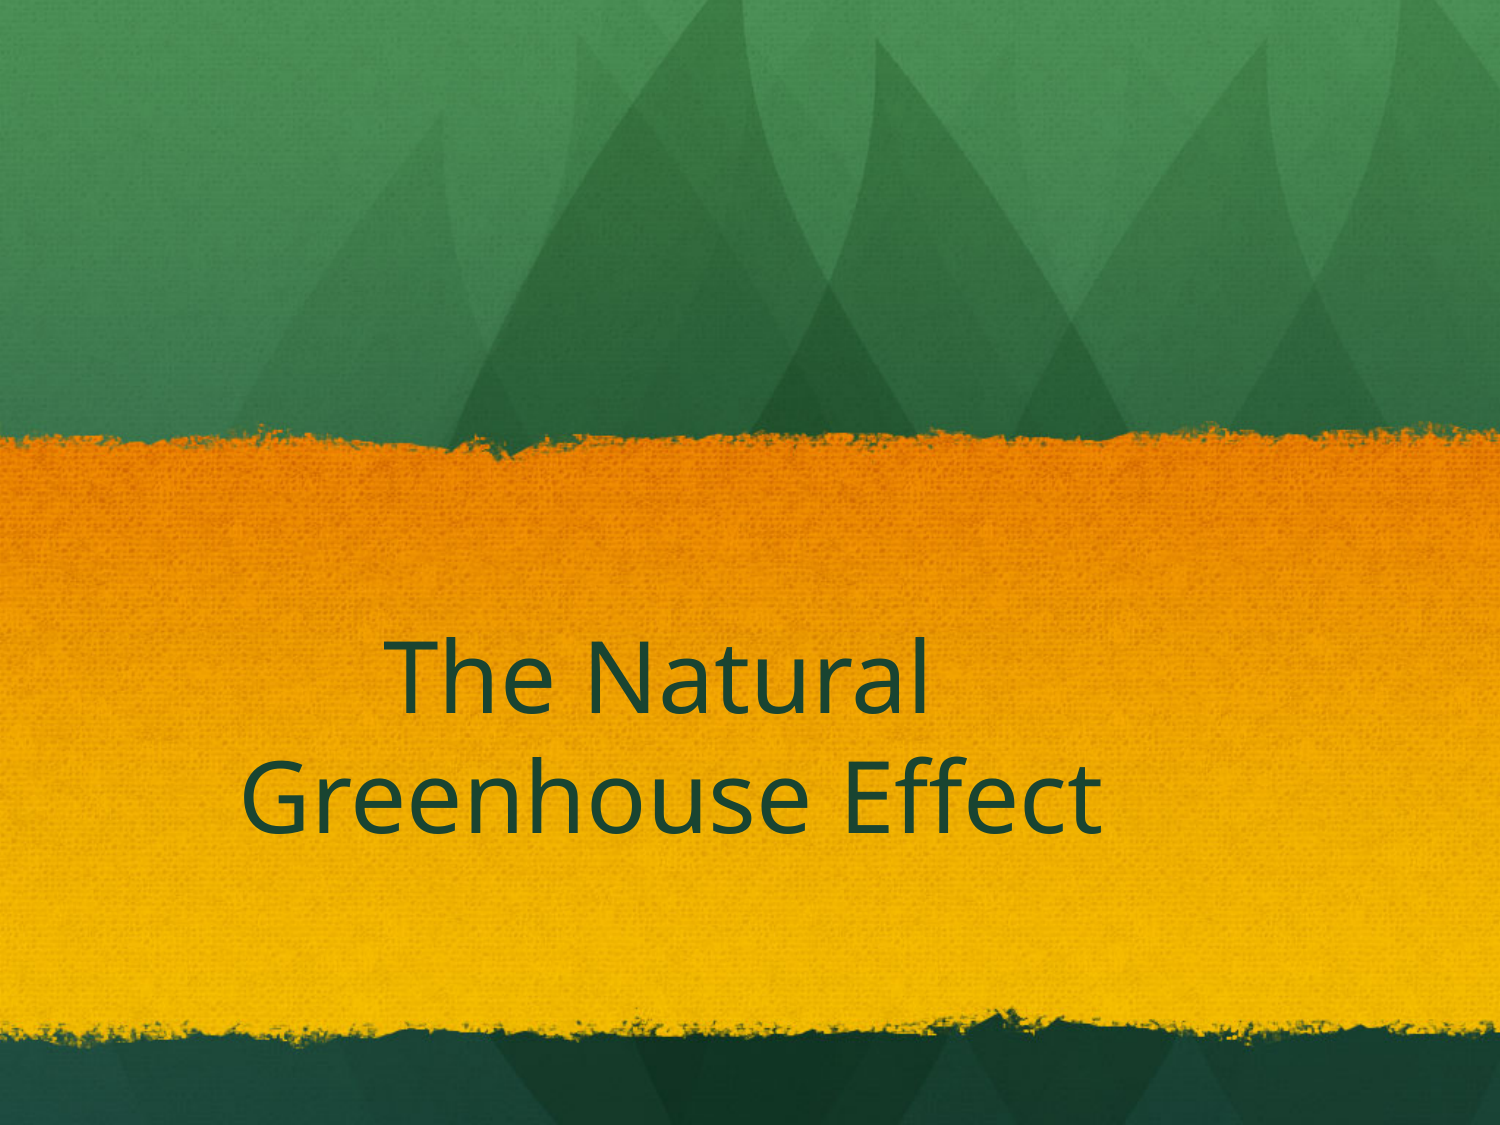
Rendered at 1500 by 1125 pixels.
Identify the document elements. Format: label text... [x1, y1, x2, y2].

title The Natural Greenhouse Effect [81, 619, 1262, 861]
picture [0, 0, 1500, 1125]
